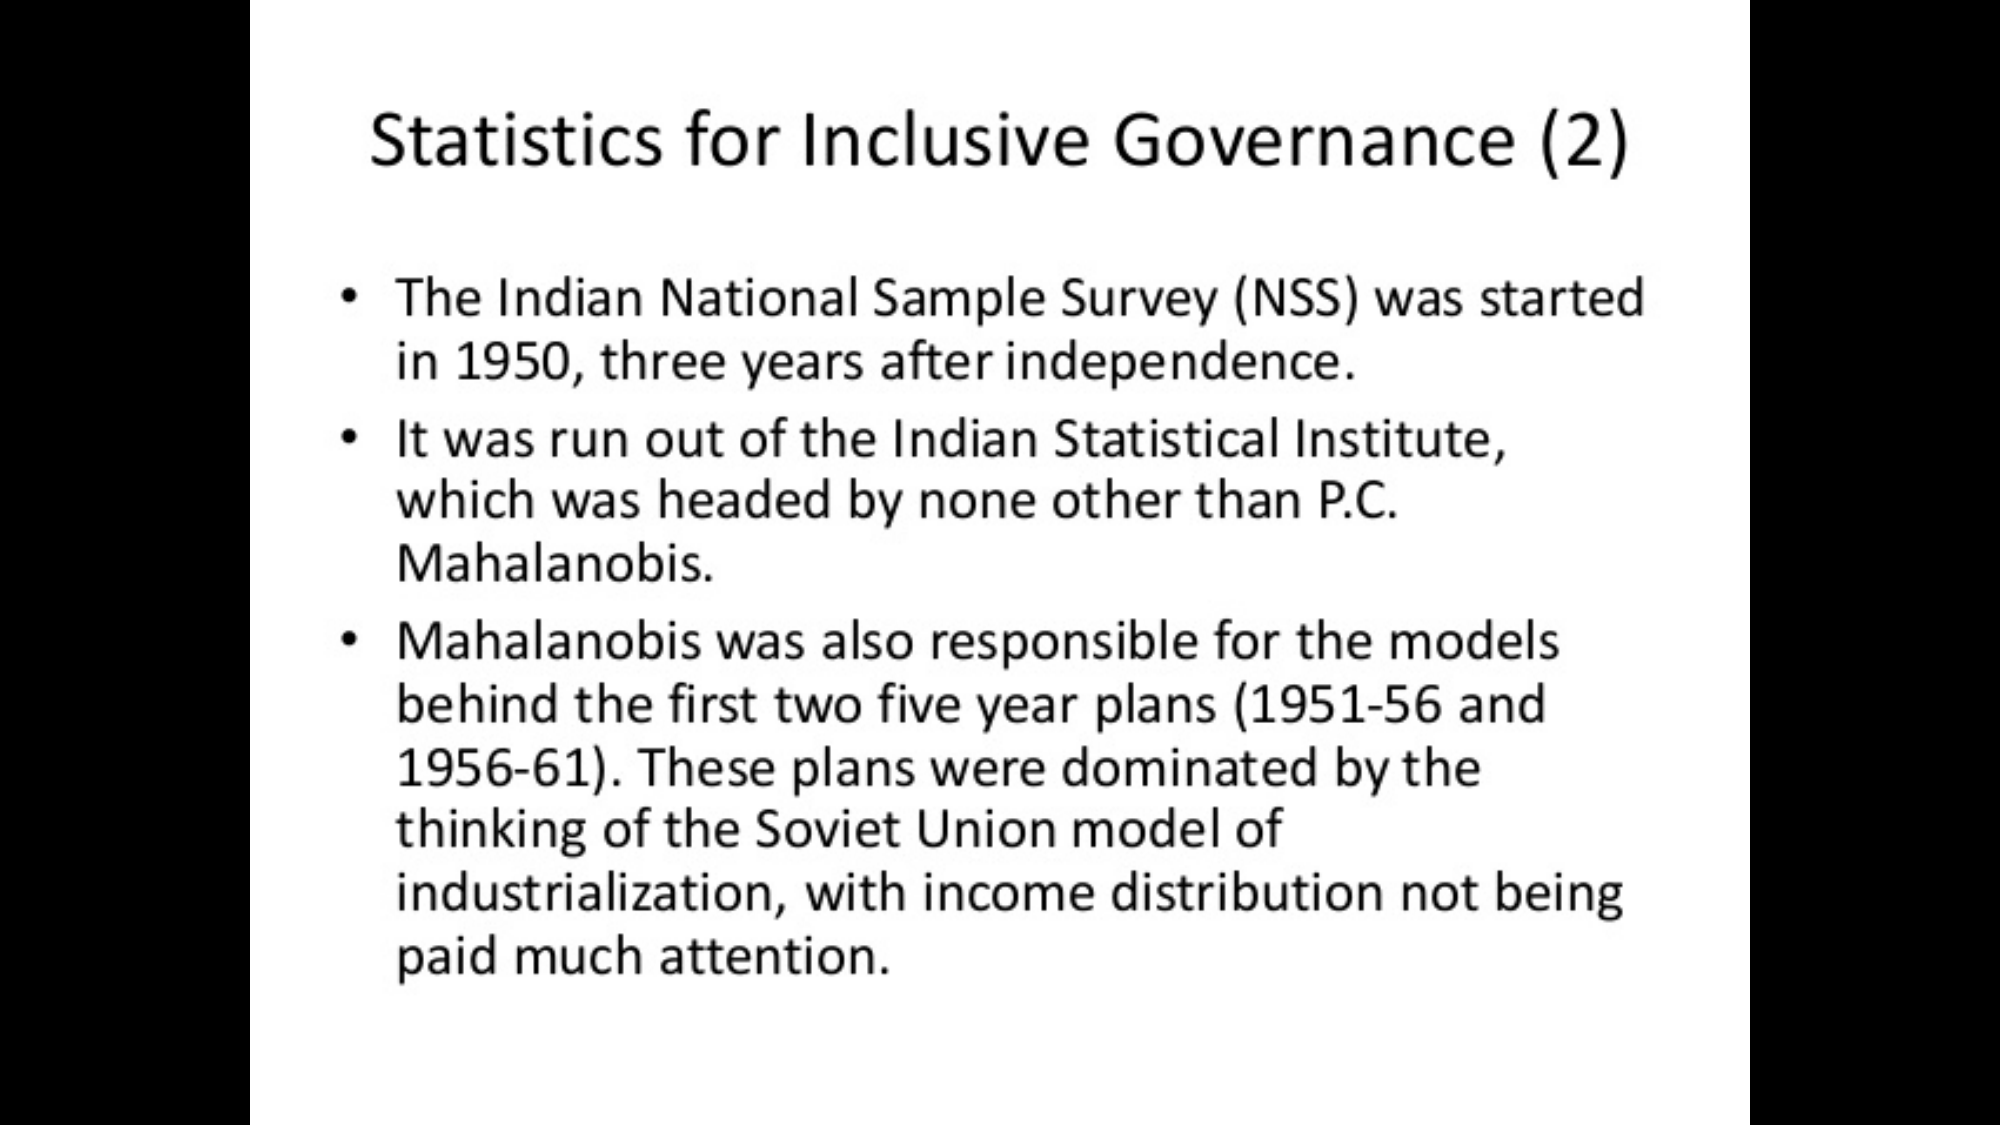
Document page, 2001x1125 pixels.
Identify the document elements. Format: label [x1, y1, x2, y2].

picture [250, 0, 1750, 1125]
